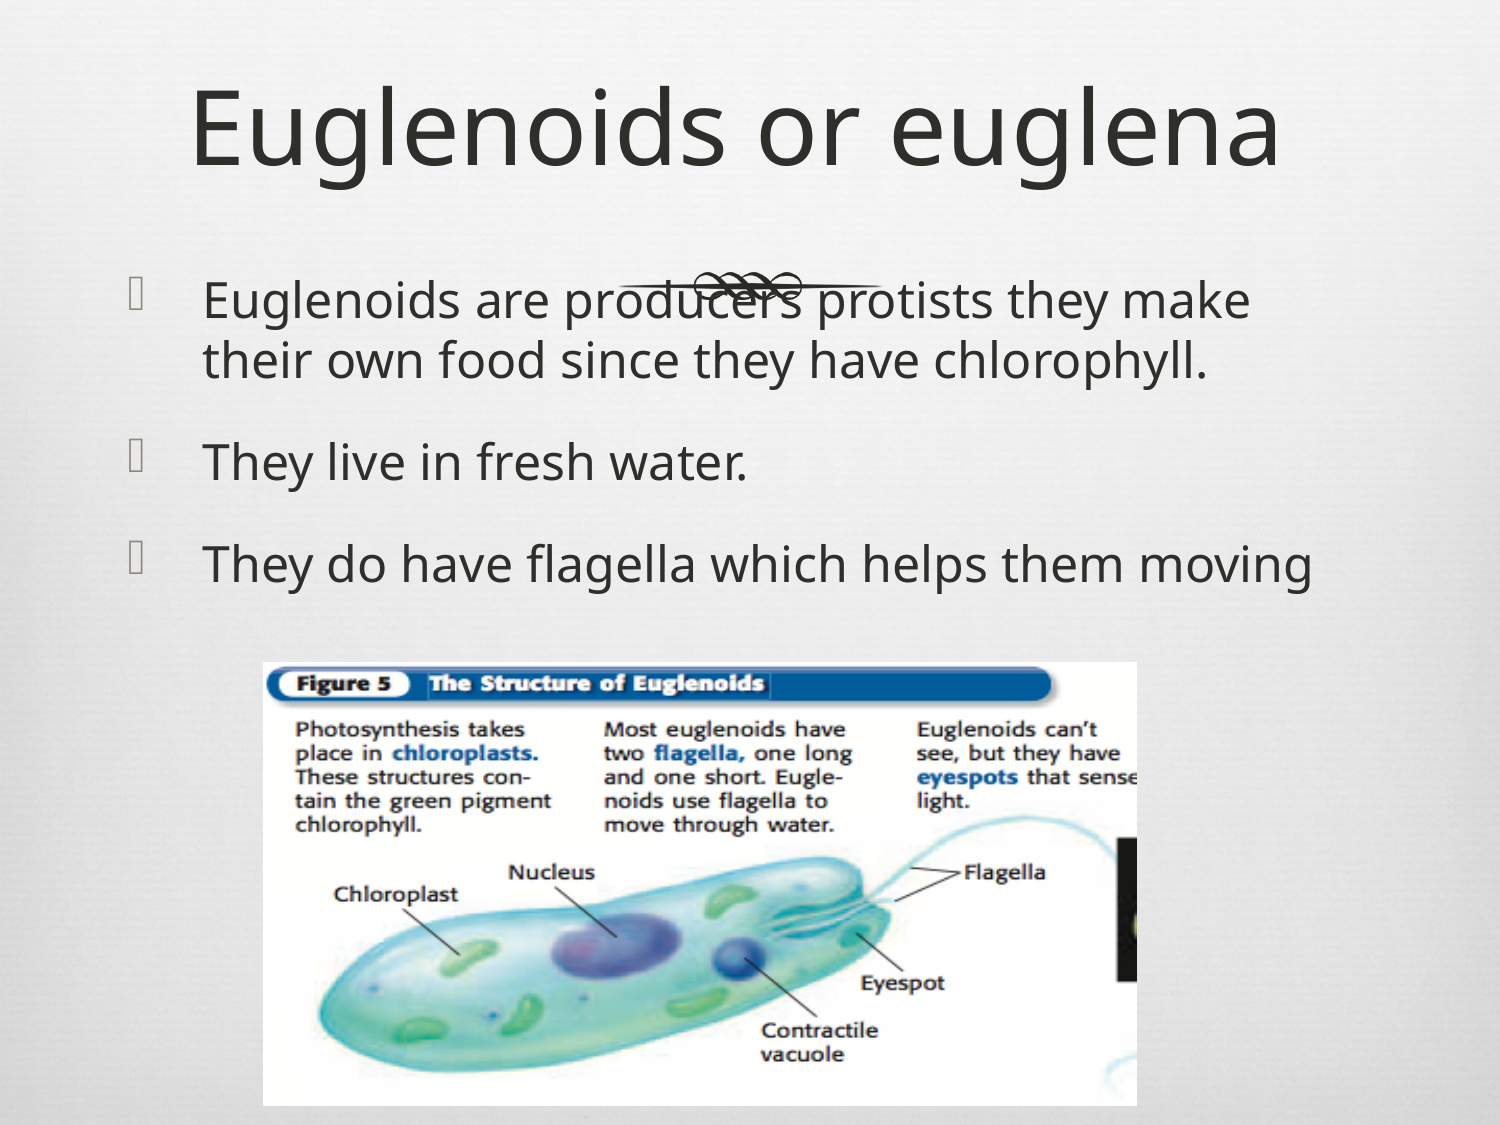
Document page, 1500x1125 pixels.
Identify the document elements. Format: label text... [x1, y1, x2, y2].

list Euglenoids are producers protists they make their own food since they have chlorophyll. They live in fresh water. They do have flagella which helps them moving [112, 261, 1388, 862]
picture [263, 662, 1138, 1106]
title Euglenoids or euglena [112, 11, 1388, 236]
